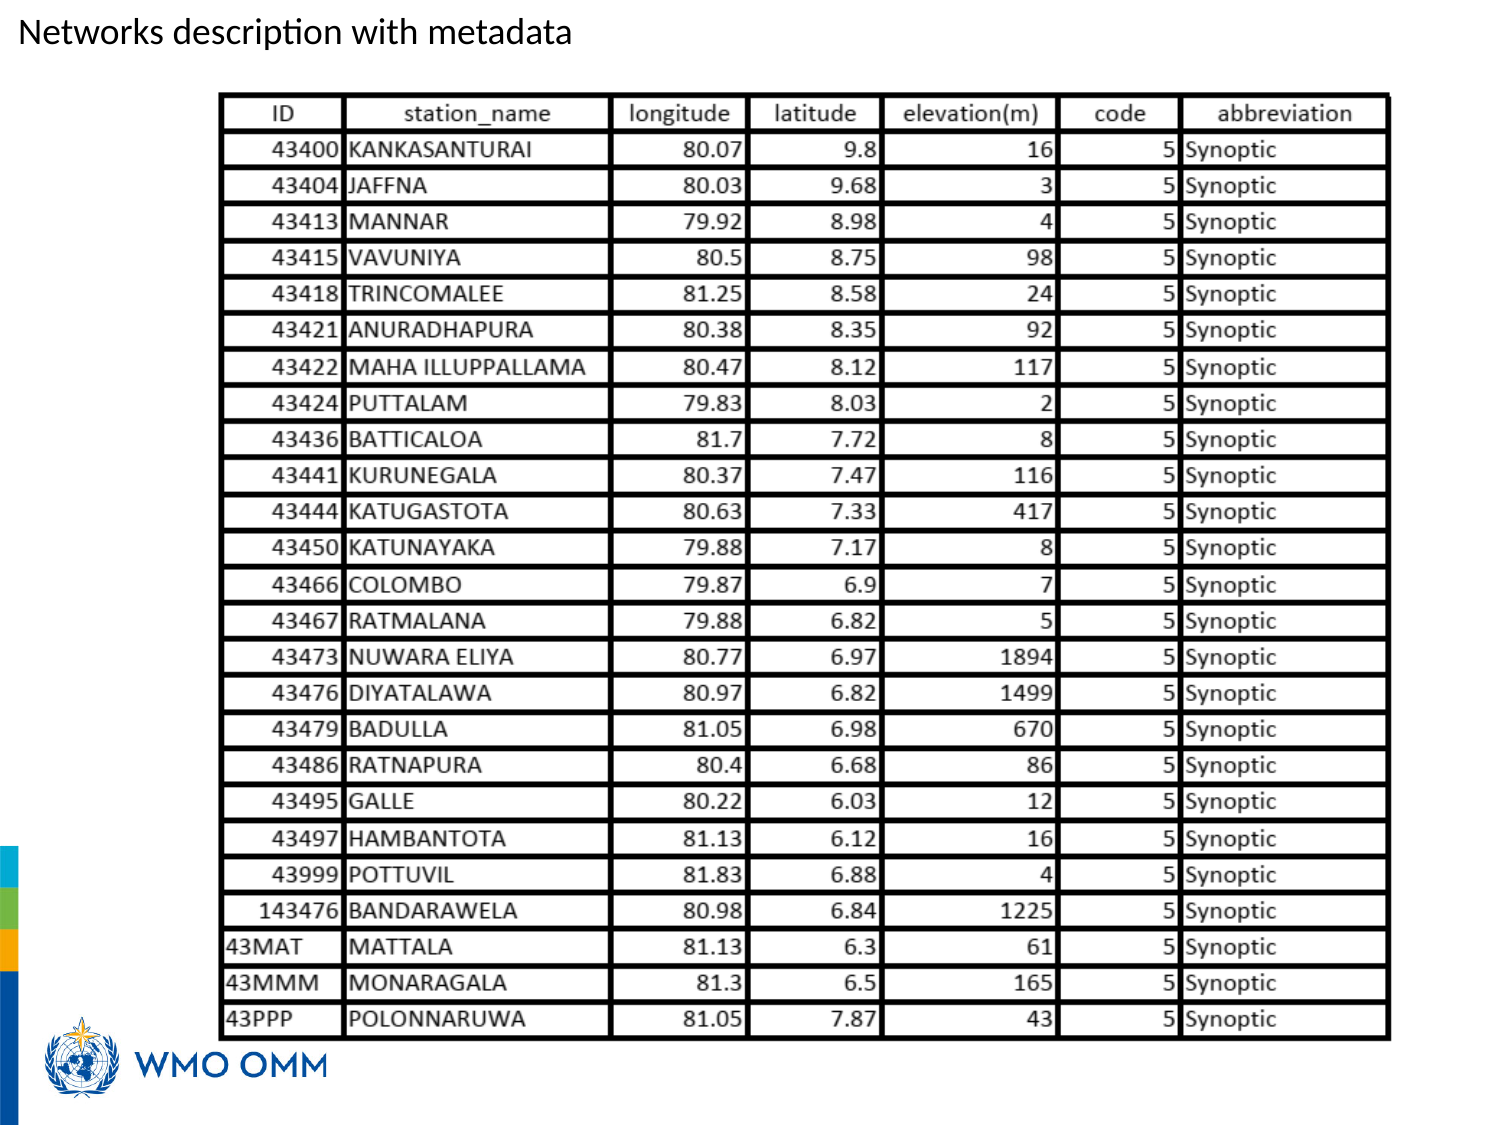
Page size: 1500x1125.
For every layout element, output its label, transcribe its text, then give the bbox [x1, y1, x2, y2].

picture [0, 81, 1400, 1125]
text_box Networks description with metadata [3, 0, 589, 60]
